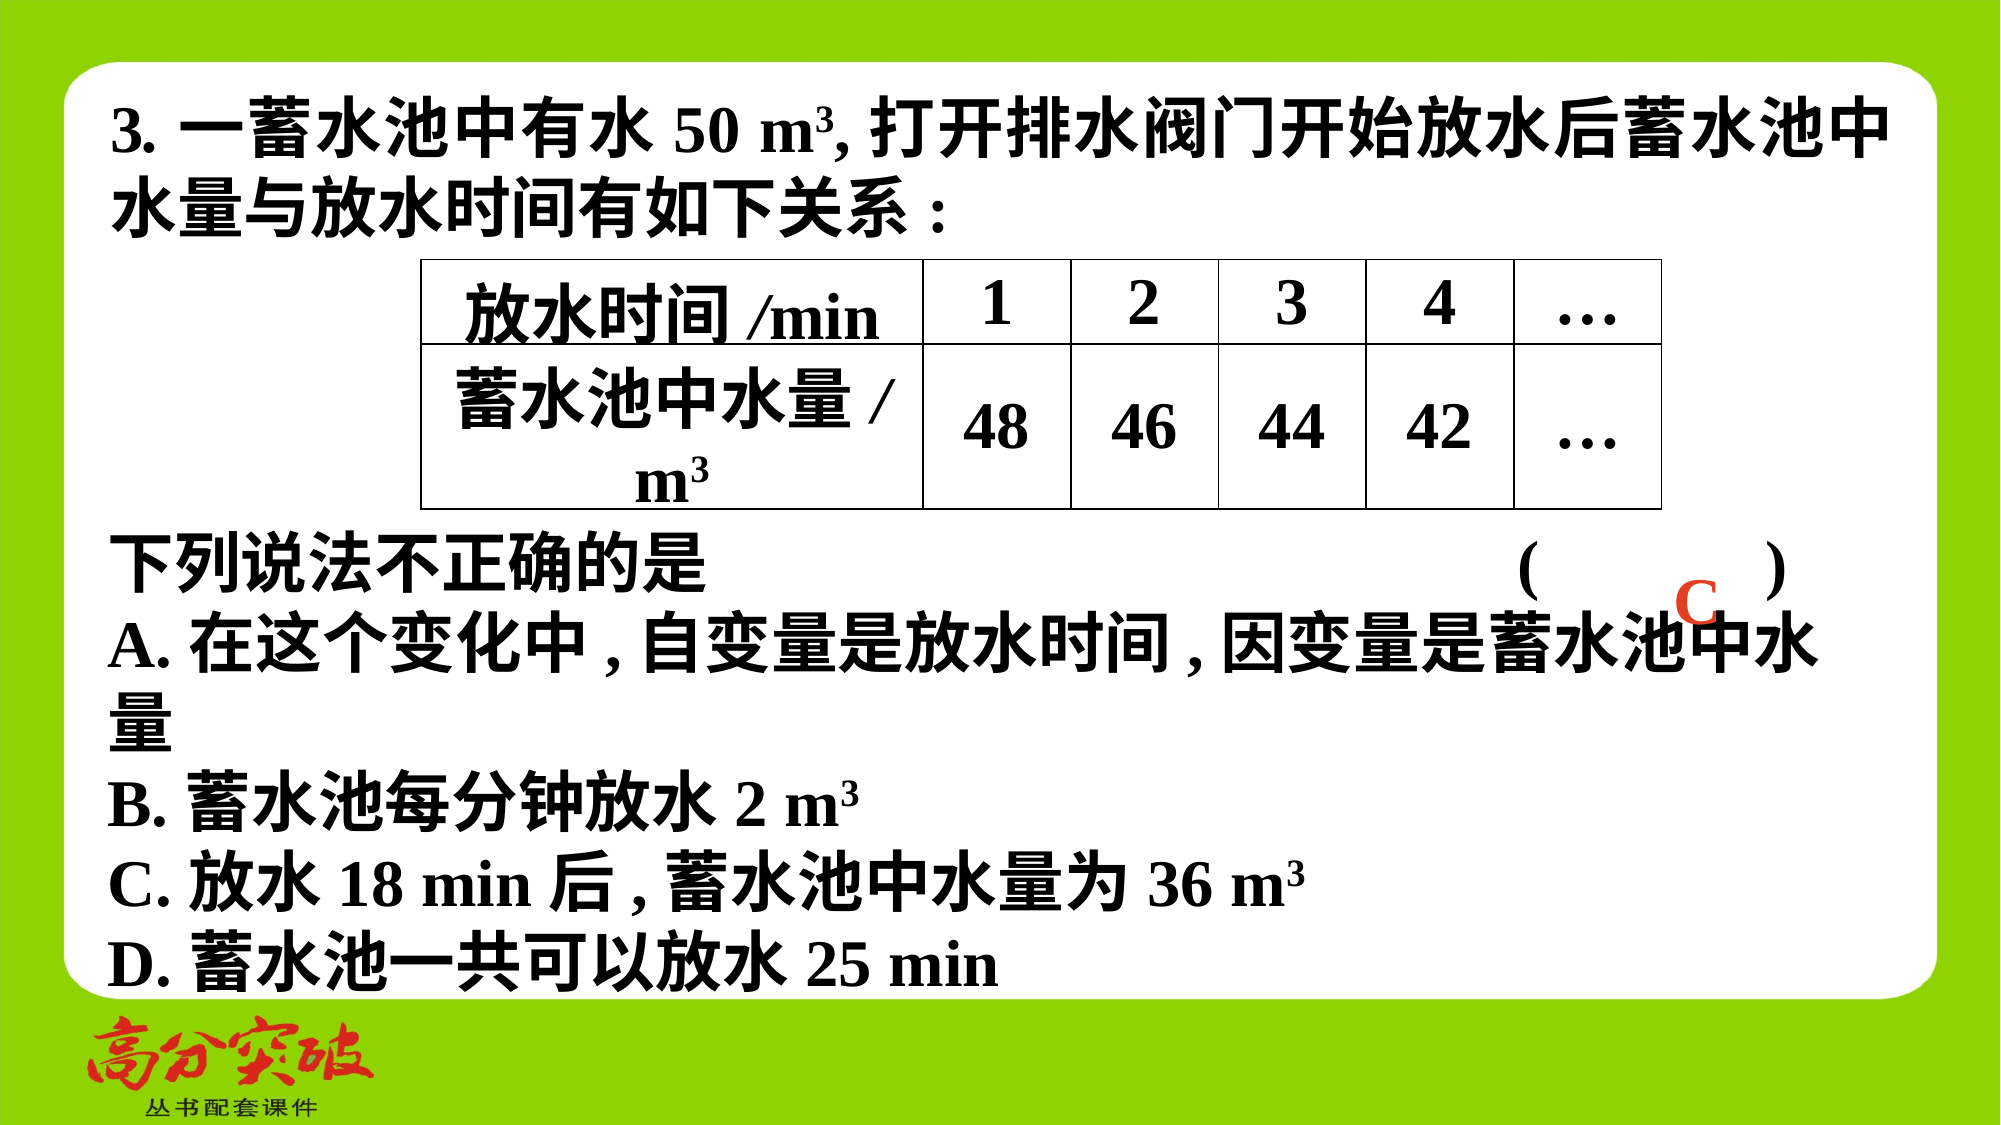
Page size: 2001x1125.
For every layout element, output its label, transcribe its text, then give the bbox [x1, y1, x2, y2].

text_box 下列说法不正确的是 ( ) A.在这个变化中,自变量是放水时间,因变量是蓄水池中水量 B.蓄水池每分钟放水2 m3 C.放水18 min后,蓄水池中水量为36 m3 D.蓄水池一共可以放水25 min [92, 512, 1898, 1008]
table_header 放水时间/min [422, 260, 922, 343]
table_header 1 [924, 260, 1070, 343]
table_header … [1515, 260, 1661, 343]
text_box 3.一蓄水池中有水50 m3,打开排水阀门开始放水后蓄水池中水量与放水时间有如下关系: [95, 78, 1910, 253]
table_header 2 [1072, 260, 1218, 343]
text_box C [1658, 550, 1737, 646]
table_header 4 [1367, 260, 1513, 343]
table_cell 蓄水池中水量/m3 [422, 345, 922, 508]
table_cell 42 [1367, 345, 1513, 508]
table_cell … [1515, 345, 1661, 508]
table_cell 44 [1219, 345, 1365, 508]
table_header 3 [1219, 260, 1365, 343]
table_cell 48 [924, 345, 1070, 508]
table_cell 46 [1072, 345, 1218, 508]
picture [0, 0, 2001, 1125]
